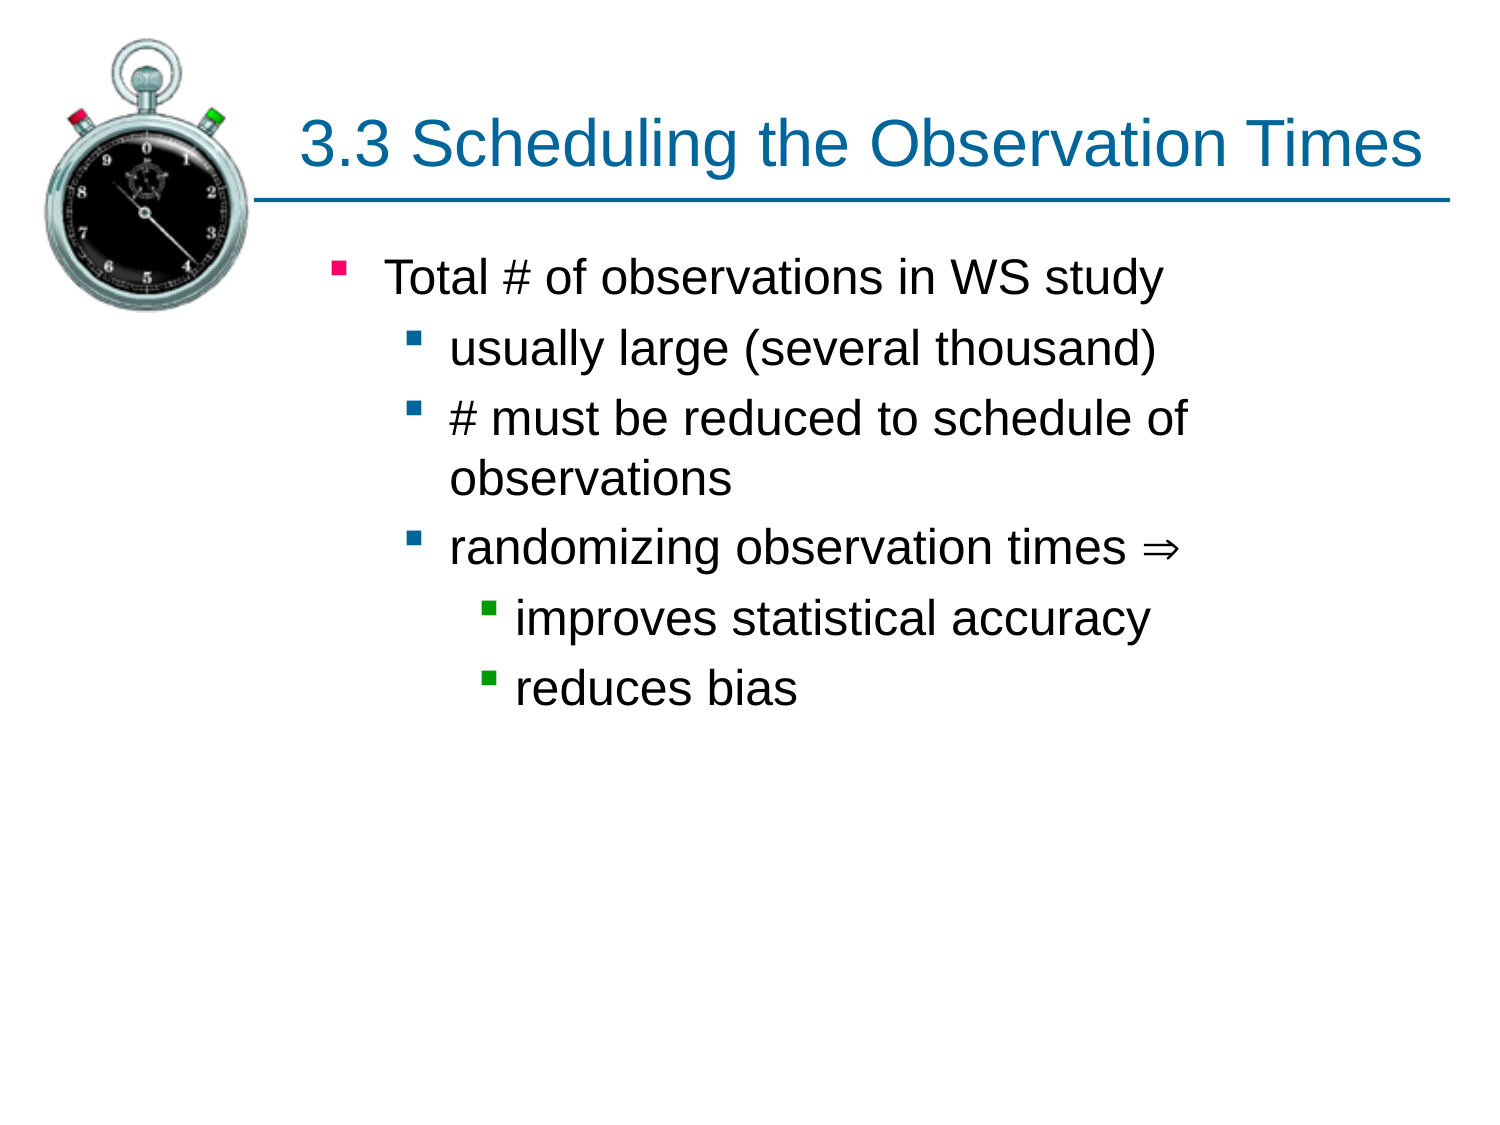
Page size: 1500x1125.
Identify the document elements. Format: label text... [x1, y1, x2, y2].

title 3.3 Scheduling the Observation Times [275, 37, 1450, 188]
list Total # of observations in WS study usually large (several thousand) # must be reduced to schedule of observations randomizing observation times  improves statistical accuracy reduces bias [312, 237, 1500, 1100]
picture [37, 37, 254, 313]
